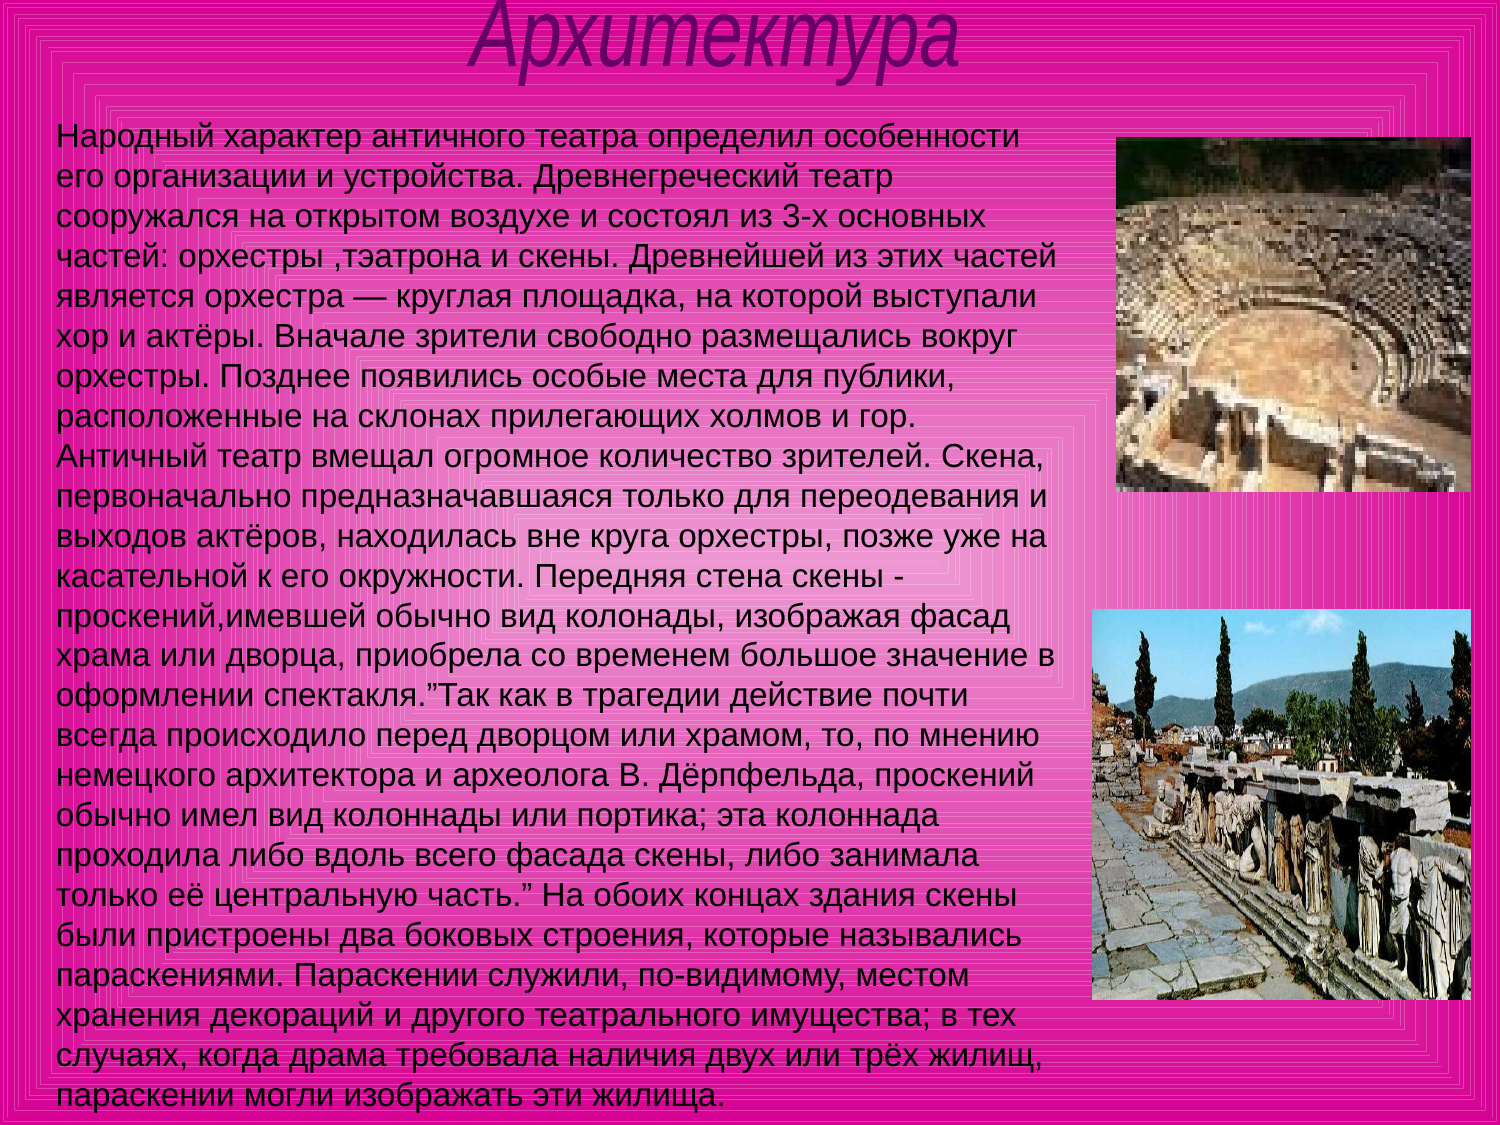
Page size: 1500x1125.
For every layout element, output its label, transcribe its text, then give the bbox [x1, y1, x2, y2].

picture [1092, 609, 1471, 1000]
picture [1115, 136, 1471, 492]
text_box Народный характер античного театра определил особенности его организации и устройства. Древнегреческий театр сооружался на открытом воздухе и состоял из 3-х основных частей: орхестры ,тэатрона и скены. Древнейшей из этих частей является орхестра — круглая площадка, на которой выступали хор и актёры. Вначале зрители свободно размещались вокруг орхестры. Позднее появились особые места для публики, расположенные на склонах прилегающих холмов и гор. Античный театр вмещал огромное количество зрителей. Скена, первоначально предназначавшаяся только для переодевания и выходов актёров, находилась вне круга орхестры, позже уже на касательной к его окружности. Передняя стена скены - проскений,имевшей обычно вид колонады, изображая фасад храма или дворца, приобрела со временем большое значение в оформлении спектакля.”Так как в трагедии действие почти всегда происходило перед дворцом или храмом, то, по мнению немецкого архитектора и археолога В. Дёрпфельда, проскений обычно имел вид колоннады или портика; эта колоннада проходила либо вдоль всего фасада скены, либо занимала только её центральную часть.” На обоих концах здания скены были пристроены два боковых строения, которые назывались параскениями. Параскении служили, по-видимому, местом хранения декораций и другого театрального имущества; в тех случаях, когда драма требовала наличия двух или трёх жилищ, параскении могли изображать эти жилища. [41, 107, 1093, 1120]
